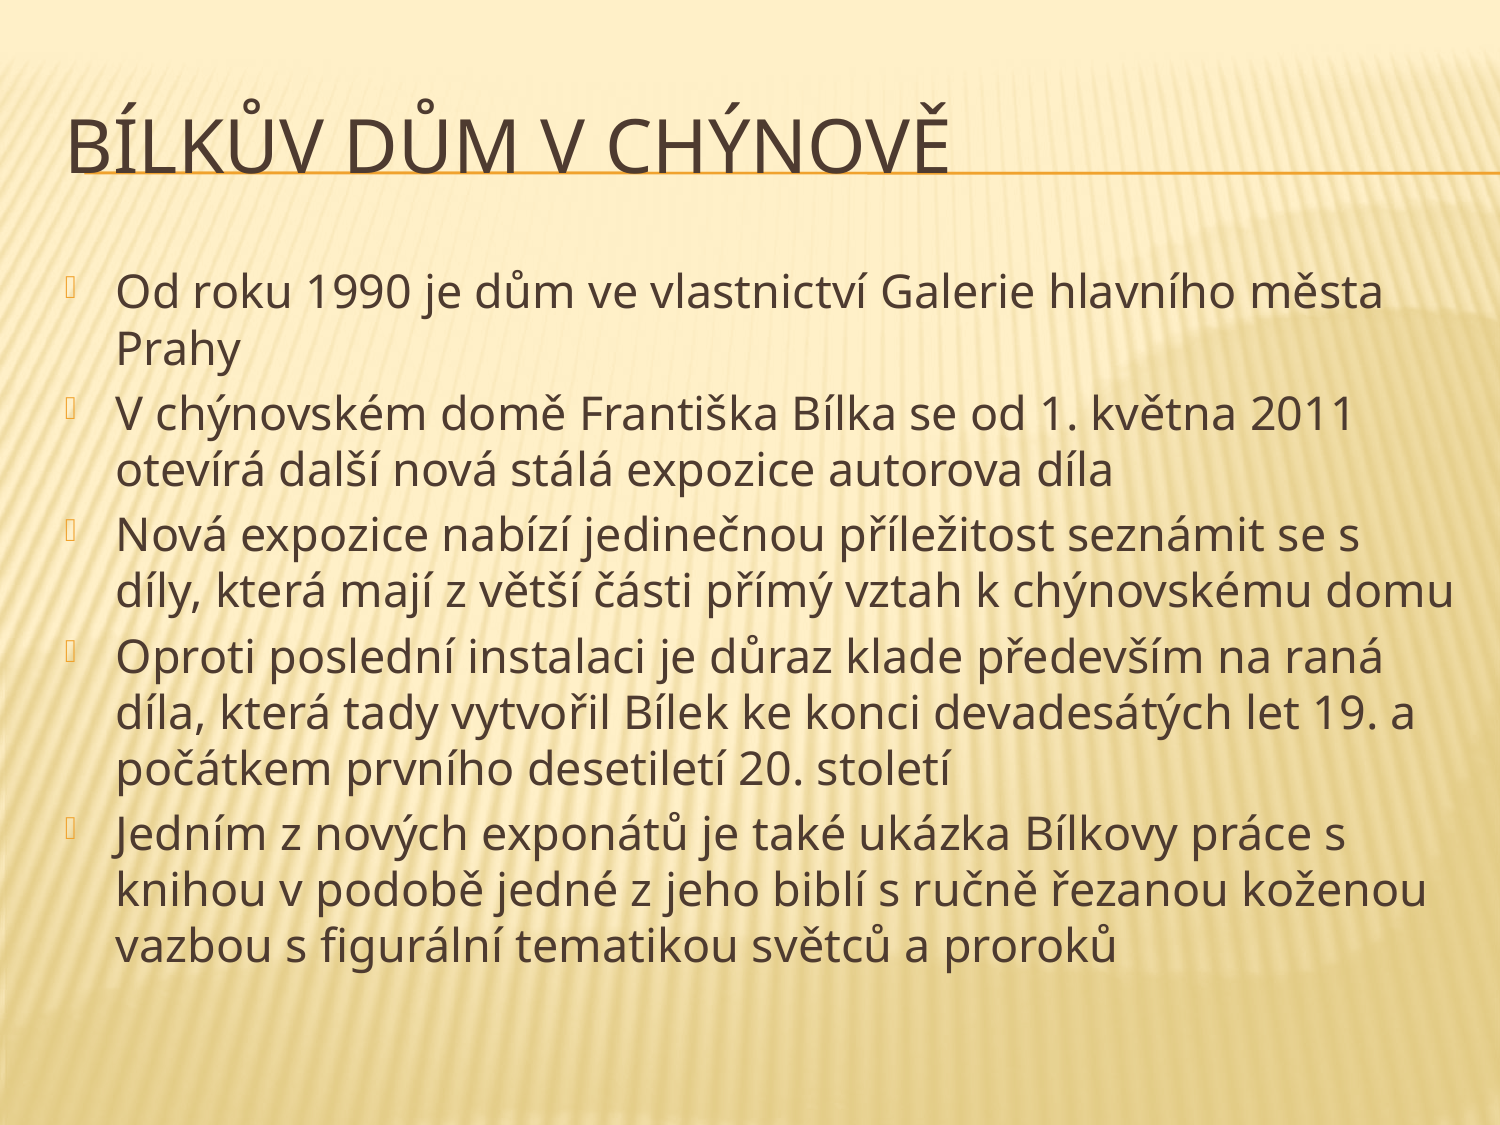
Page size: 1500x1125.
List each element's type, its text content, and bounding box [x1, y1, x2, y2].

title Bílkův dům v chýnově [50, 75, 1475, 213]
list Od roku 1990 je dům ve vlastnictví Galerie hlavního města Prahy V chýnovském domě Františka Bílka se od 1. května 2011 otevírá další nová stálá expozice autorova díla Nová expozice nabízí jedinečnou příležitost seznámit se s díly, která mají z větší části přímý vztah k chýnovskému domu Oproti poslední instalaci je důraz klade především na raná díla, která tady vytvořil Bílek ke konci devadesátých let 19. a počátkem prvního desetiletí 20. století Jedním z nových exponátů je také ukázka Bílkovy práce s knihou v podobě jedné z jeho biblí s ručně řezanou koženou vazbou s figurální tematikou světců a proroků [50, 254, 1475, 998]
